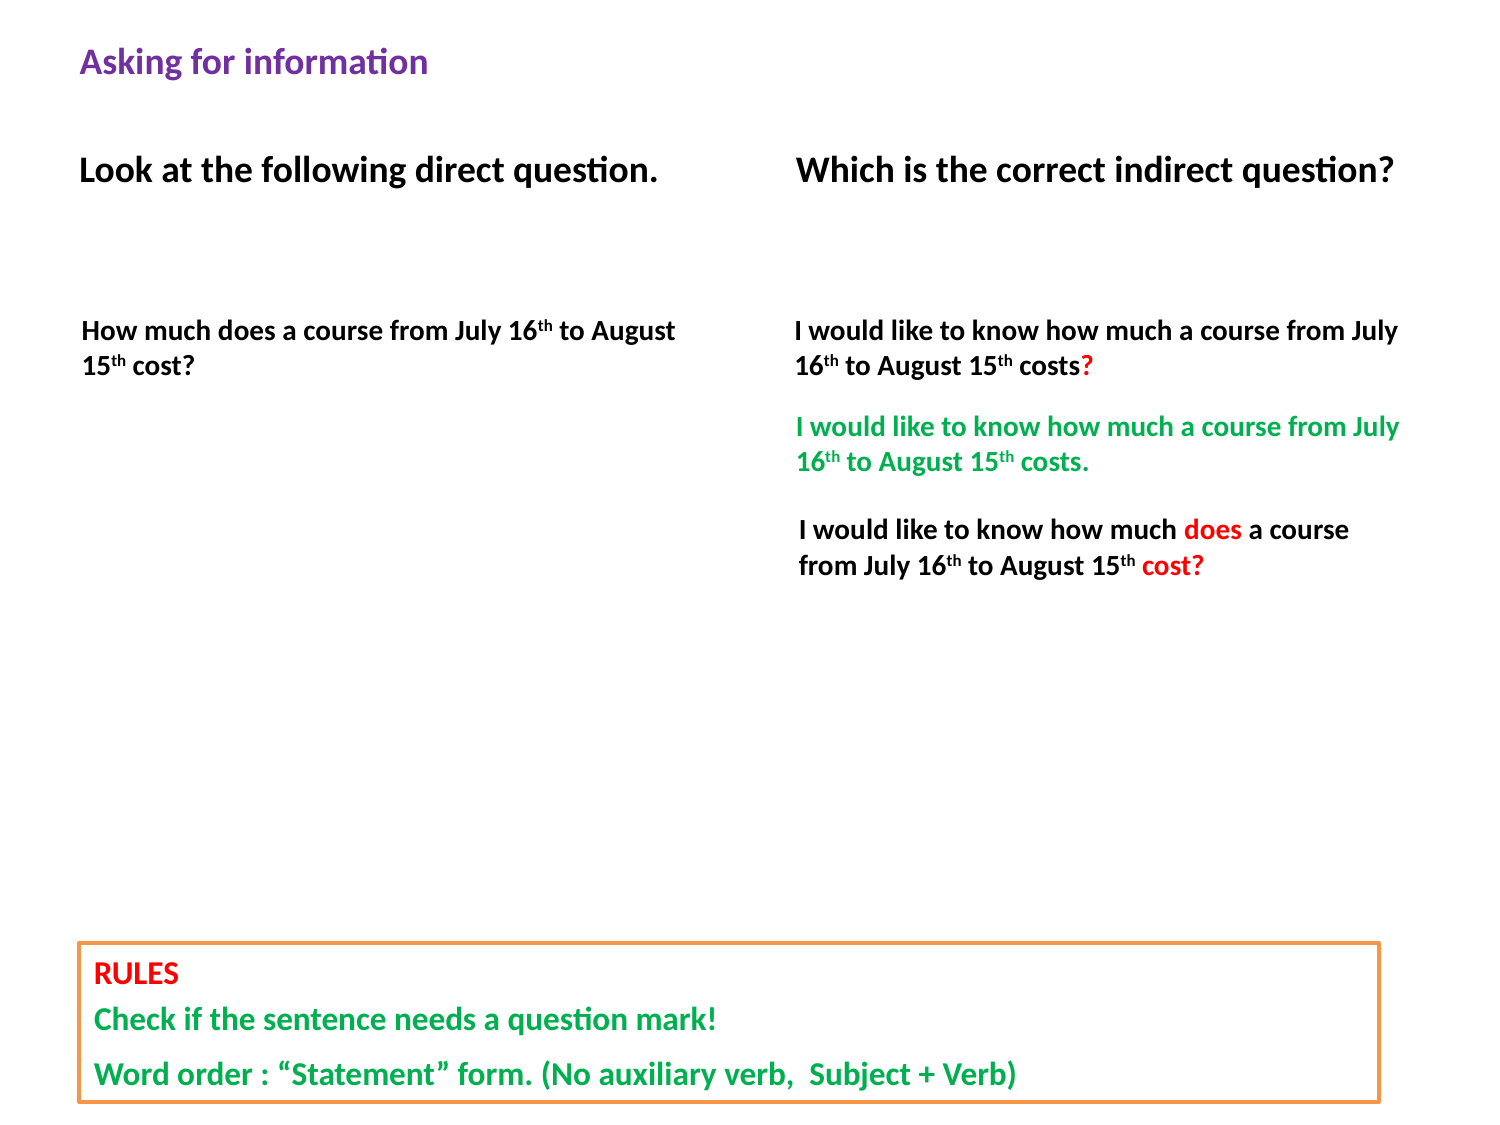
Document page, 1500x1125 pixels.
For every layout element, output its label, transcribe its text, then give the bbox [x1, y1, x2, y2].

text_box Asking for information [64, 29, 609, 90]
text_box How much does a course from July 16th to August 15th cost? [66, 304, 708, 389]
text_box Look at the following direct question. [64, 137, 705, 197]
text_box I would like to know how much a course from July 16th to August 15th costs? [779, 304, 1420, 389]
text_box I would like to know how much a course from July 16th to August 15th costs. [781, 399, 1422, 485]
text_box RULES [79, 943, 207, 999]
text_box I would like to know how much does a course from July 16th to August 15th cost? [784, 503, 1425, 589]
text_box [77, 941, 1381, 1104]
text_box Which is the correct indirect question? [781, 138, 1422, 198]
